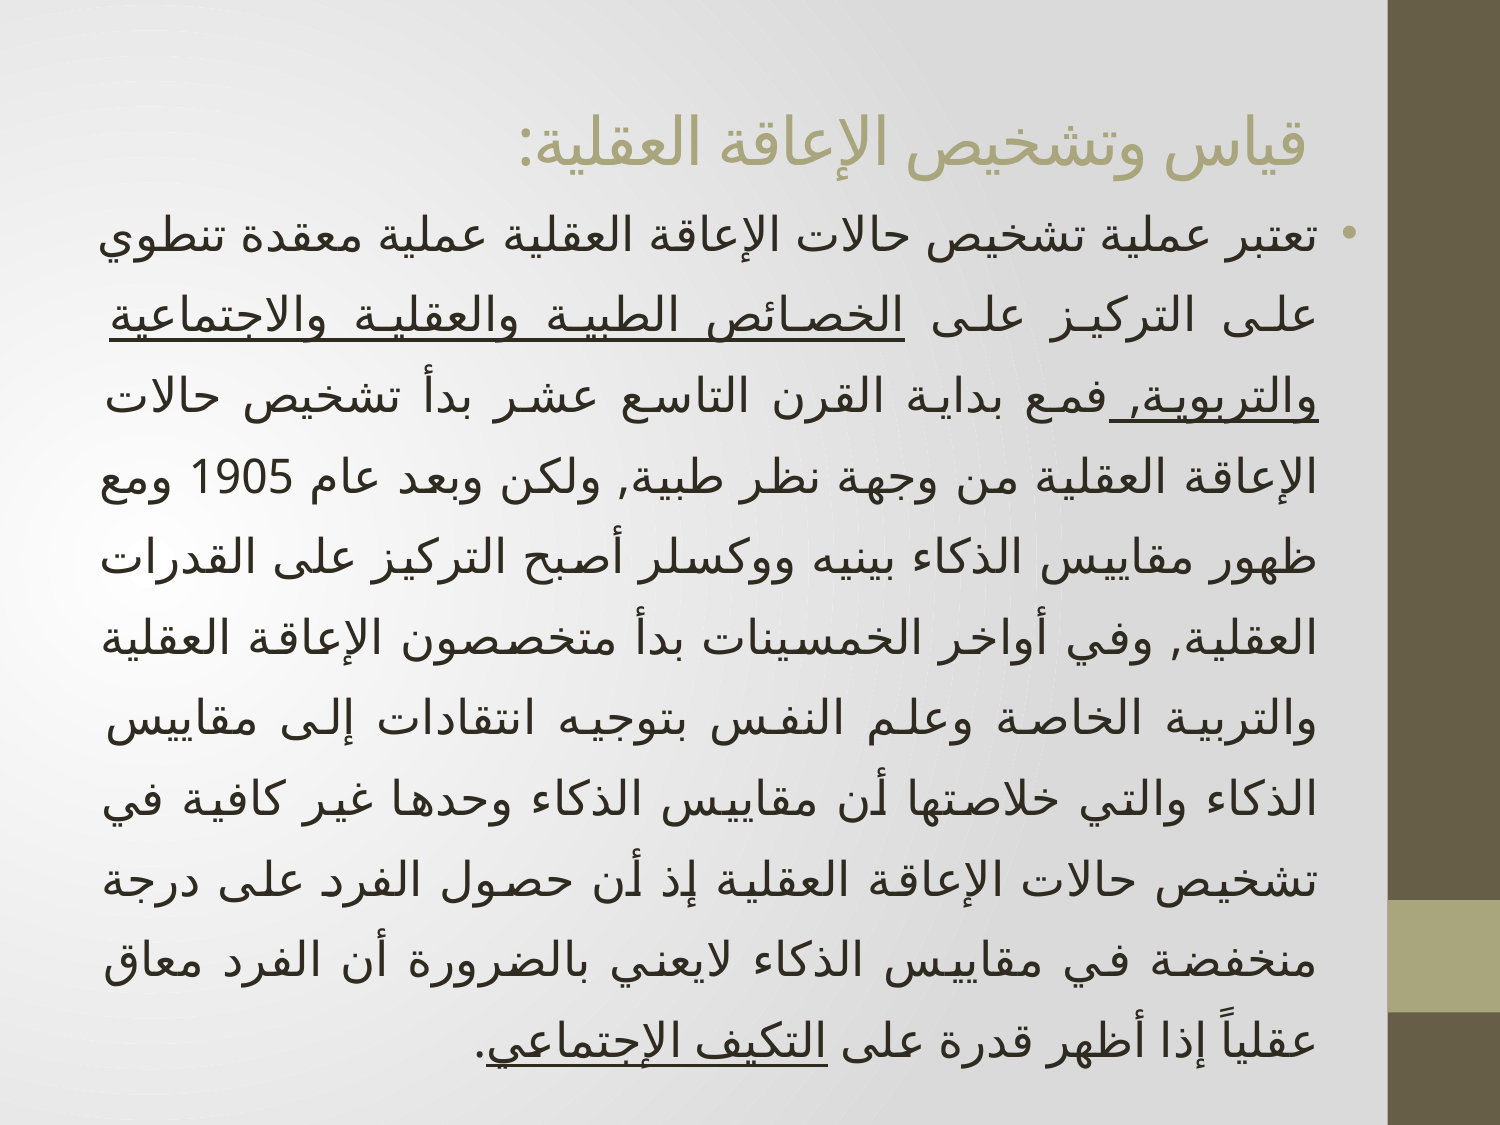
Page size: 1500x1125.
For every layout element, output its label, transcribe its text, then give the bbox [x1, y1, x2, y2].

title قياس وتشخيص الإعاقة العقلية: [75, 45, 1325, 233]
list تعتبر عملية تشخيص حالات الإعاقة العقلية عملية معقدة تنطوي على التركيز على الخصائص الطبية والعقلية والاجتماعية والتربوية, فمع بداية القرن التاسع عشر بدأ تشخيص حالات الإعاقة العقلية من وجهة نظر طبية, ولكن وبعد عام 1905 ومع ظهور مقاييس الذكاء بينيه ووكسلر أصبح التركيز على القدرات العقلية, وفي أواخر الخمسينات بدأ متخصصون الإعاقة العقلية والتربية الخاصة وعلم النفس بتوجيه انتقادات إلى مقاييس الذكاء والتي خلاصتها أن مقاييس الذكاء وحدها غير كافية في تشخيص حالات الإعاقة العقلية إذ أن حصول الفرد على درجة منخفضة في مقاييس الذكاء لايعني بالضرورة أن الفرد معاق عقلياً إذا أظهر قدرة على التكيف الإجتماعي. [82, 172, 1388, 1090]
